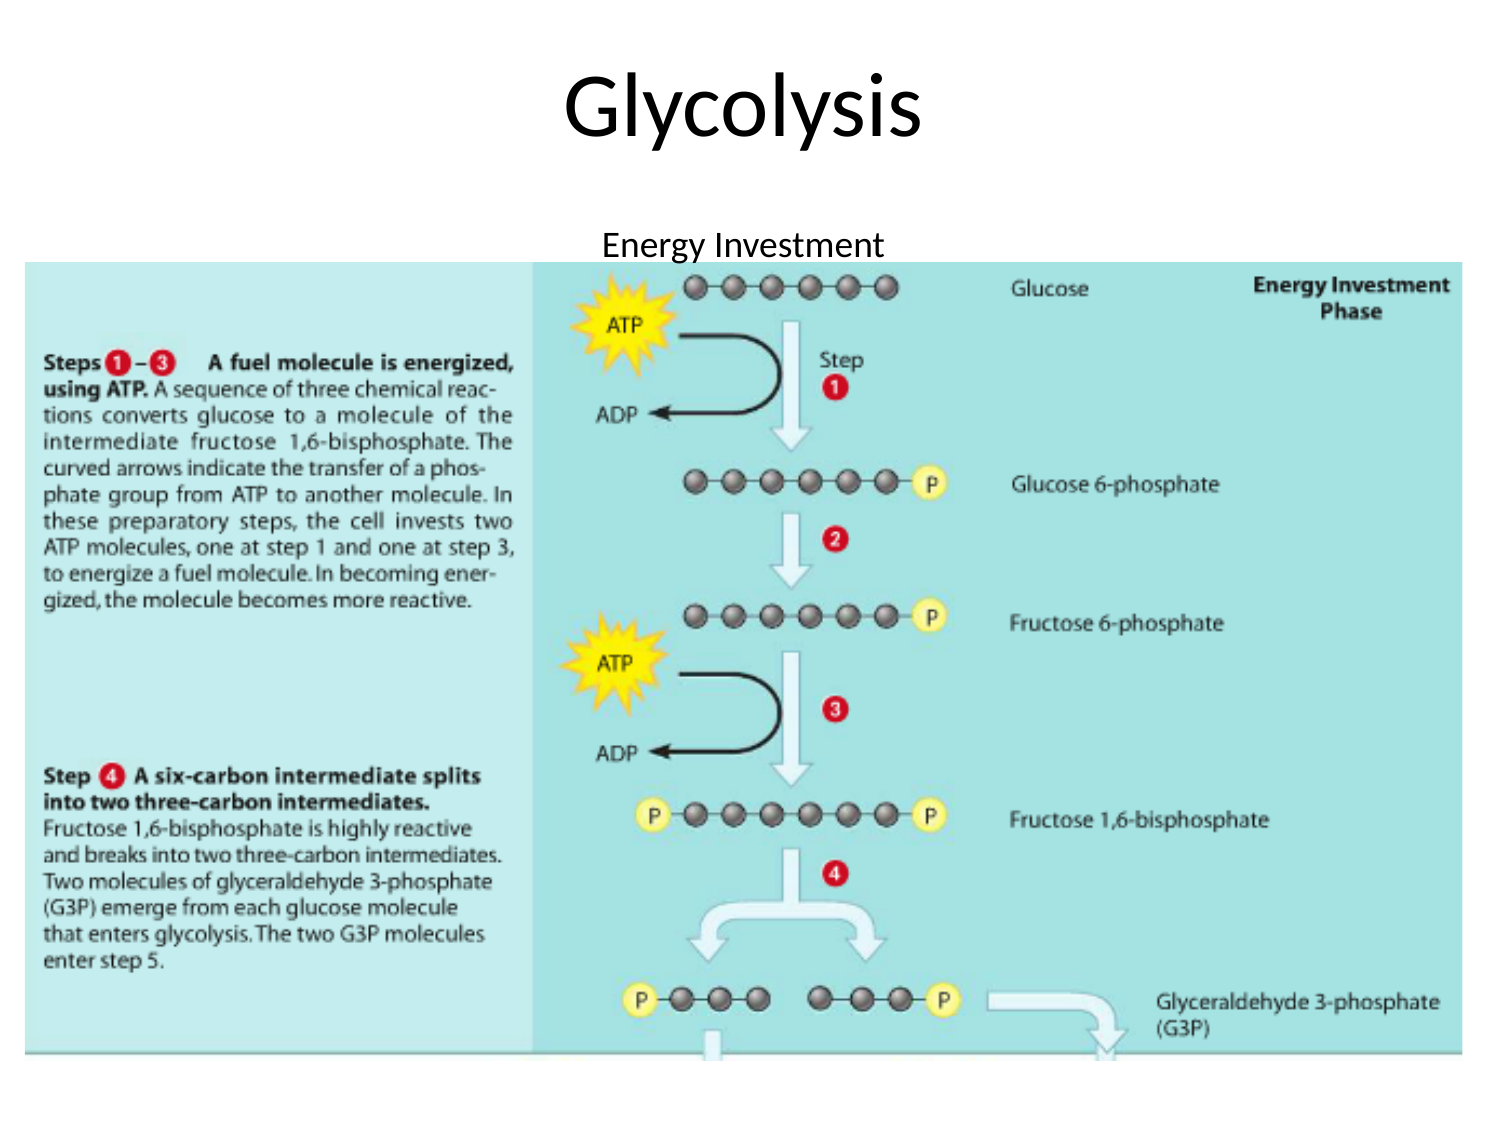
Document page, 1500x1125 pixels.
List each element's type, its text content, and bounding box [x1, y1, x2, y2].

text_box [24, 212, 1463, 1061]
title Glycolysis [68, 6, 1419, 194]
